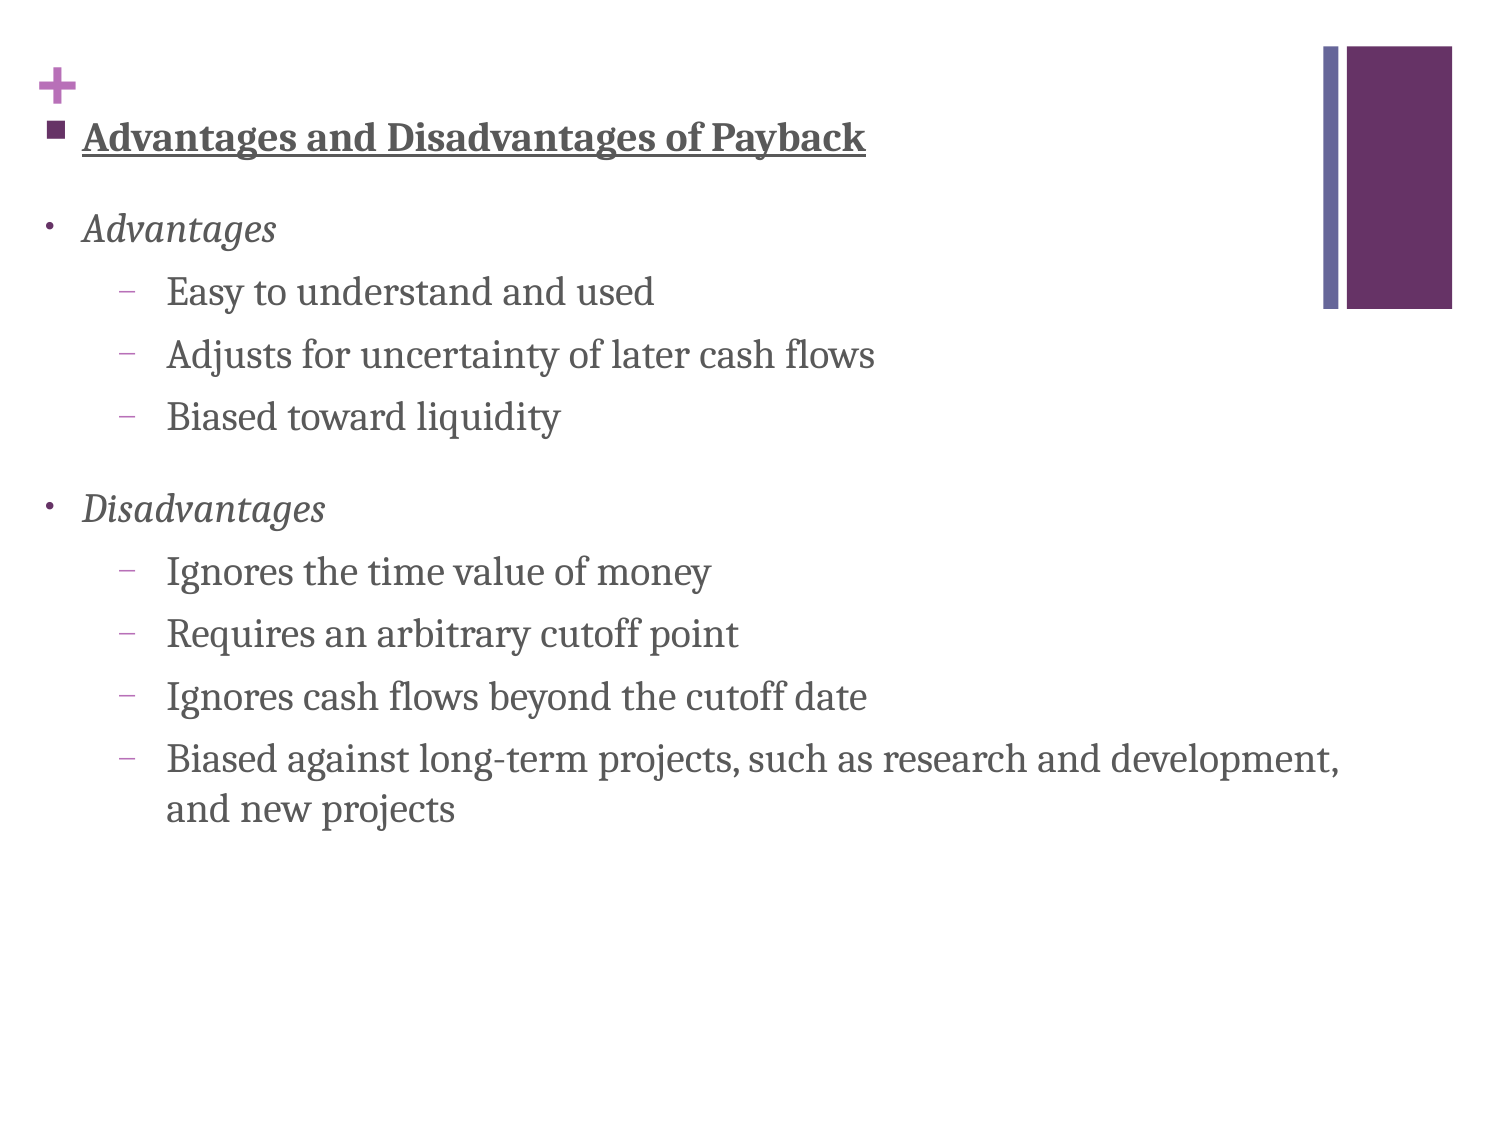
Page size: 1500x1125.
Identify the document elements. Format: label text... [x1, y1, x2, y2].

list Advantages and Disadvantages of Payback Advantages Easy to understand and used Adjusts for uncertainty of later cash flows Biased toward liquidity Disadvantages Ignores the time value of money Requires an arbitrary cutoff point Ignores cash flows beyond the cutoff date Biased against long-term projects, such as research and development, and new projects [29, 101, 1365, 1106]
